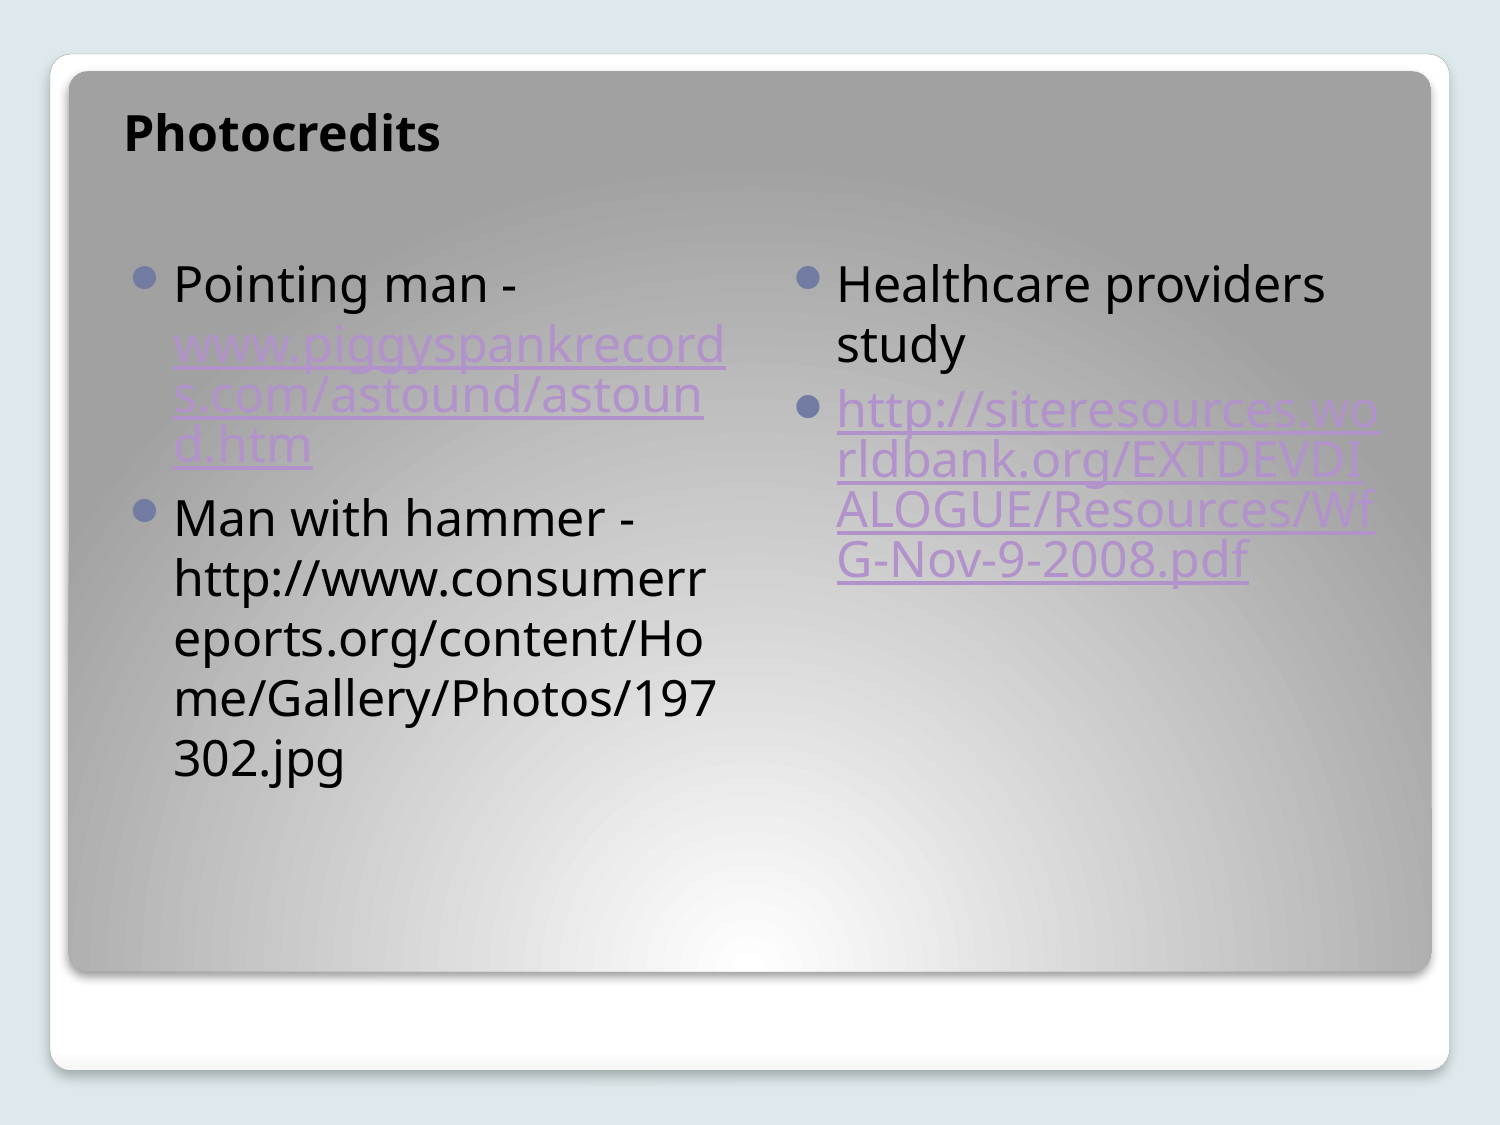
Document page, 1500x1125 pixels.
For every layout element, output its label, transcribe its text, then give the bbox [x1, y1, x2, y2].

list Pointing man - www.piggyspankrecords.com/astound/astound.htm Man with hammer - http://www.consumerreports.org/content/Home/Gallery/Photos/197302.jpg [99, 237, 745, 810]
list Healthcare providers study http://siteresources.worldbank.org/EXTDEVDIALOGUE/Resources/WfG-Nov-9-2008.pdf [763, 237, 1409, 810]
list Photocredits [99, 95, 745, 225]
